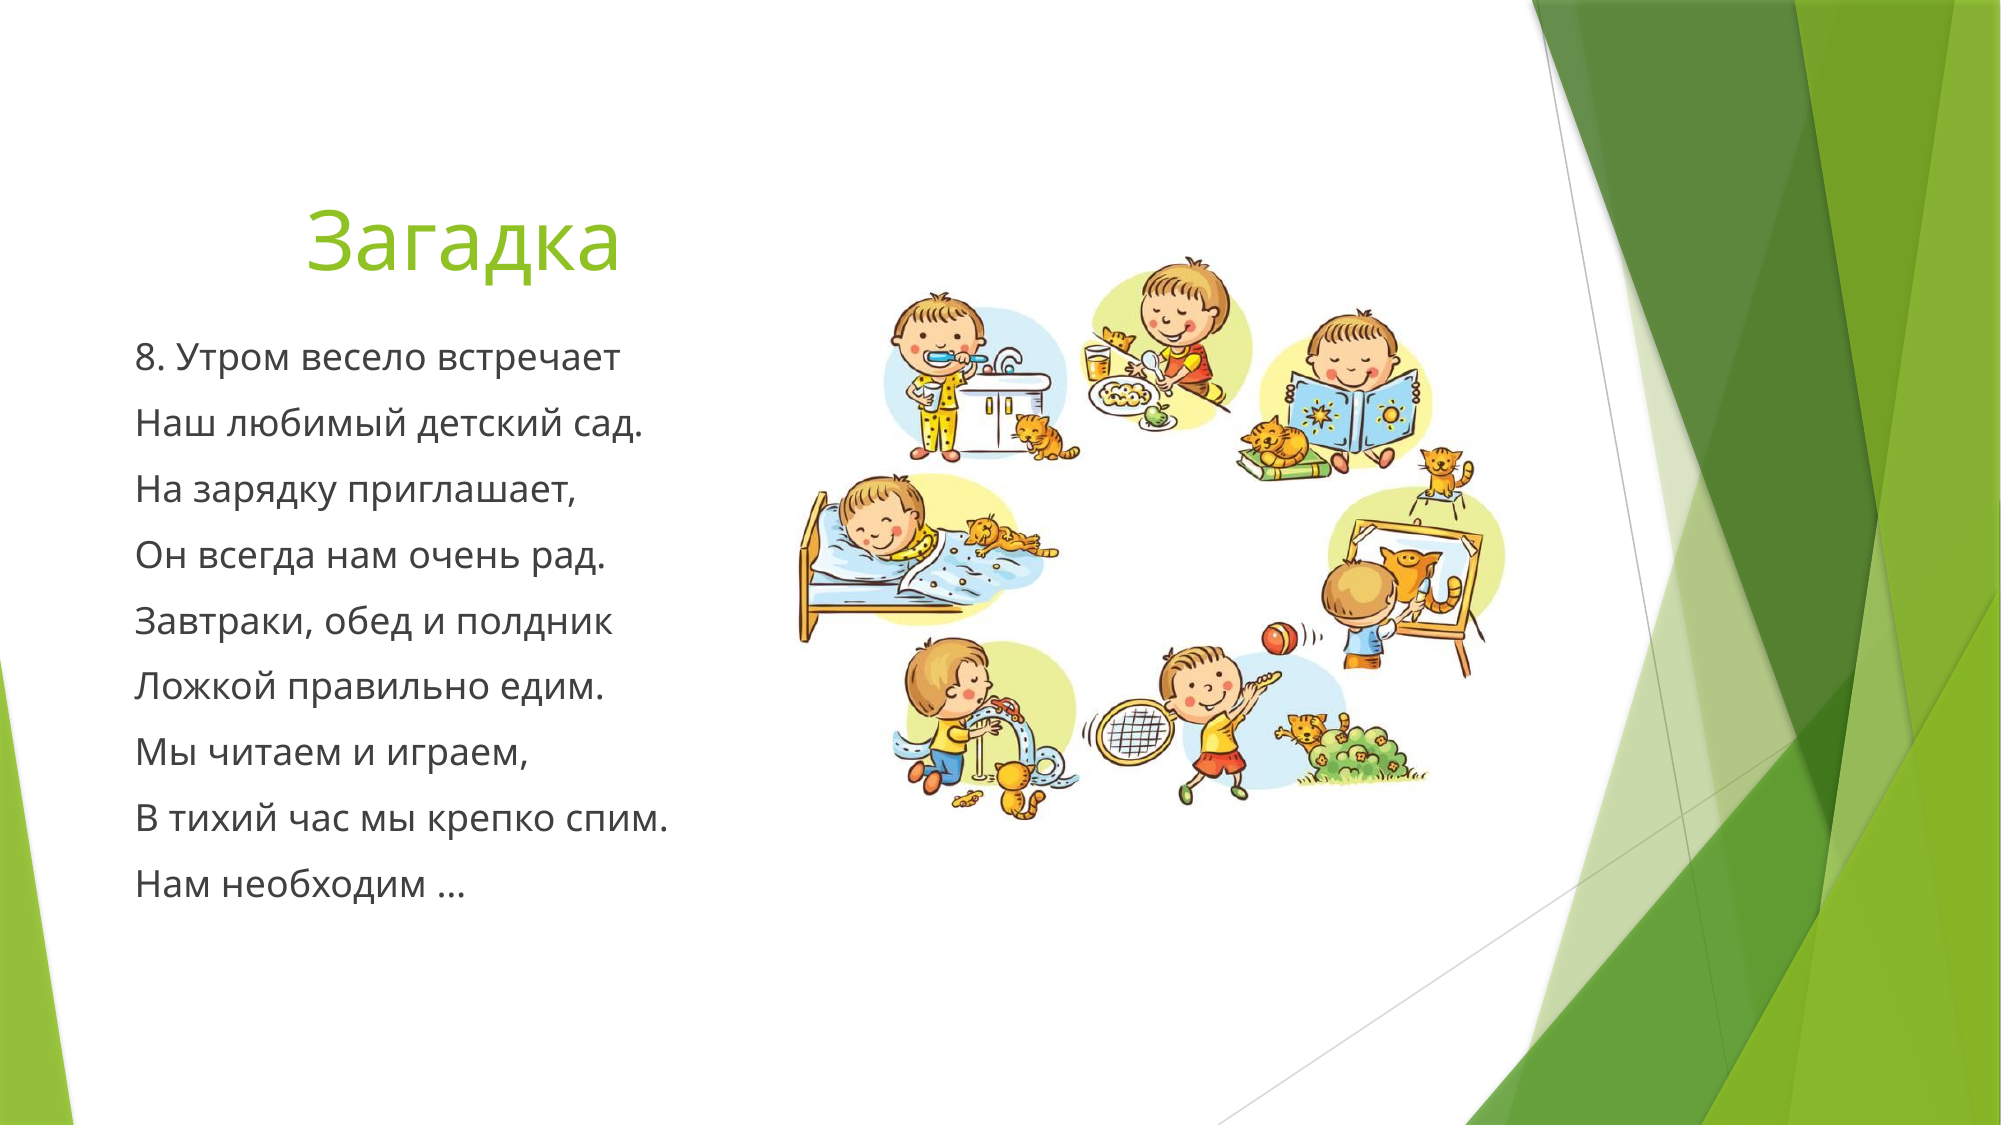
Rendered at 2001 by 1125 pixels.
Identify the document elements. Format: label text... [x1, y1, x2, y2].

title Загадка [148, 84, 781, 295]
list 8. Утром весело встречает Наш любимый детский сад. На зарядку приглашает, Он всегда нам очень рад. Завтраки, обед и полдник Ложкой правильно едим. Мы читаем и играем, В тихий час мы крепко спим. Нам необходим … [119, 325, 752, 750]
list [780, 241, 1522, 834]
